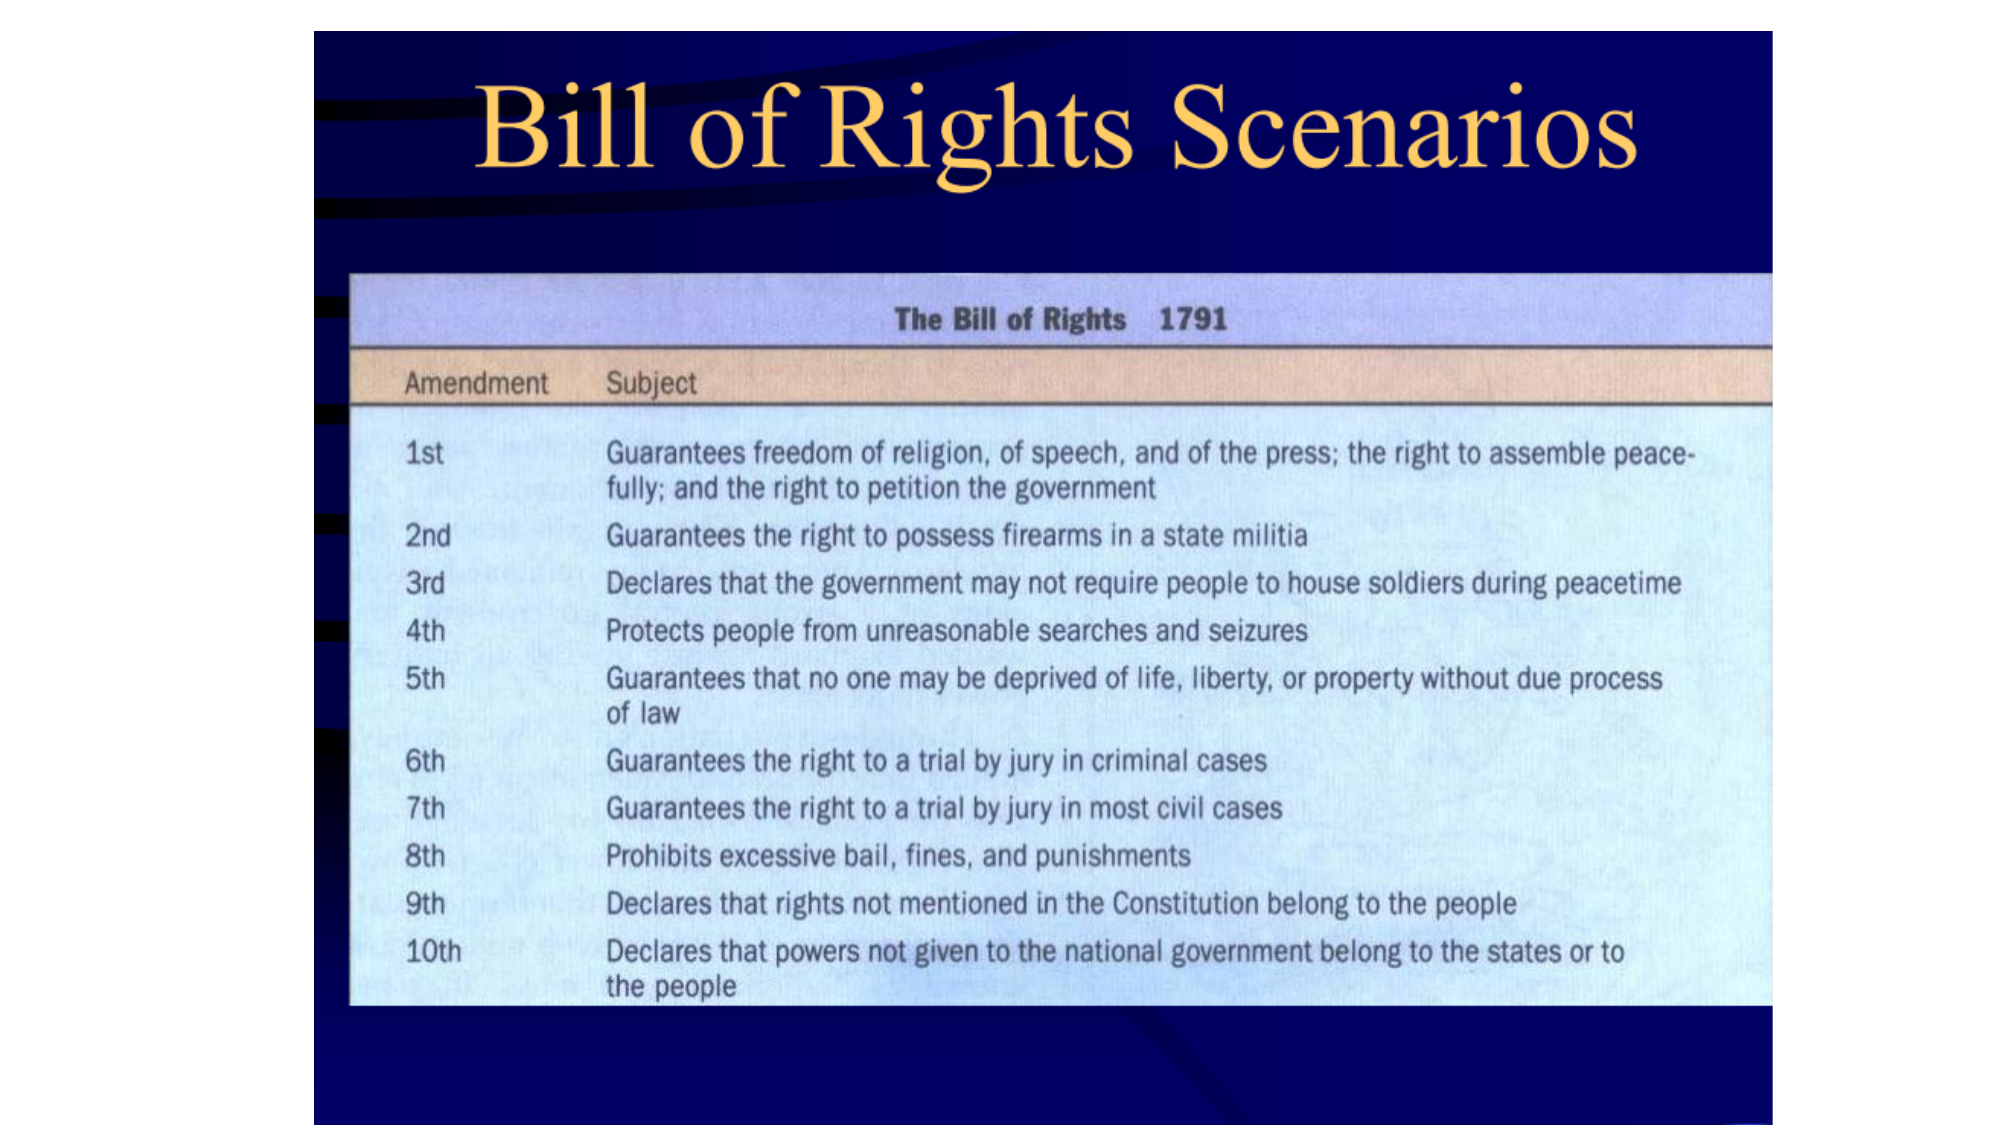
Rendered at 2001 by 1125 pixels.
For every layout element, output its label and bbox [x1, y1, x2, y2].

list [314, 30, 1773, 1125]
